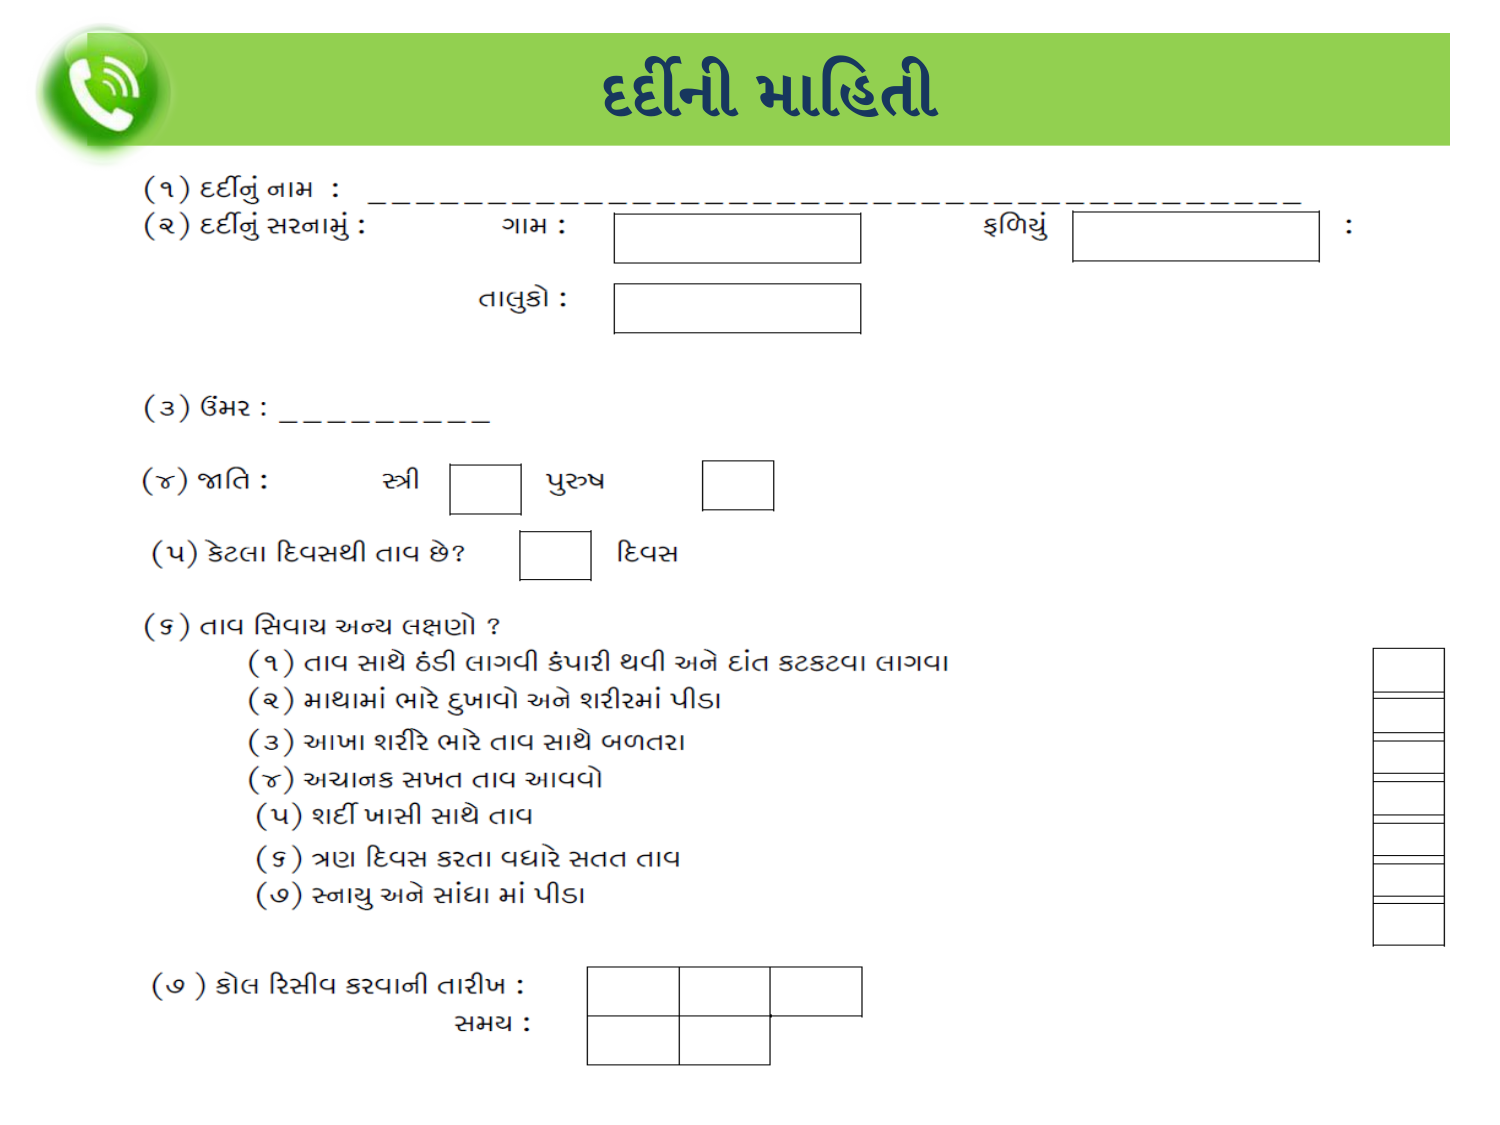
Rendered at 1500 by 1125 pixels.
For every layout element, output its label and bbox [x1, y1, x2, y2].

picture [67, 176, 1451, 1081]
text_box [21, 12, 1451, 176]
